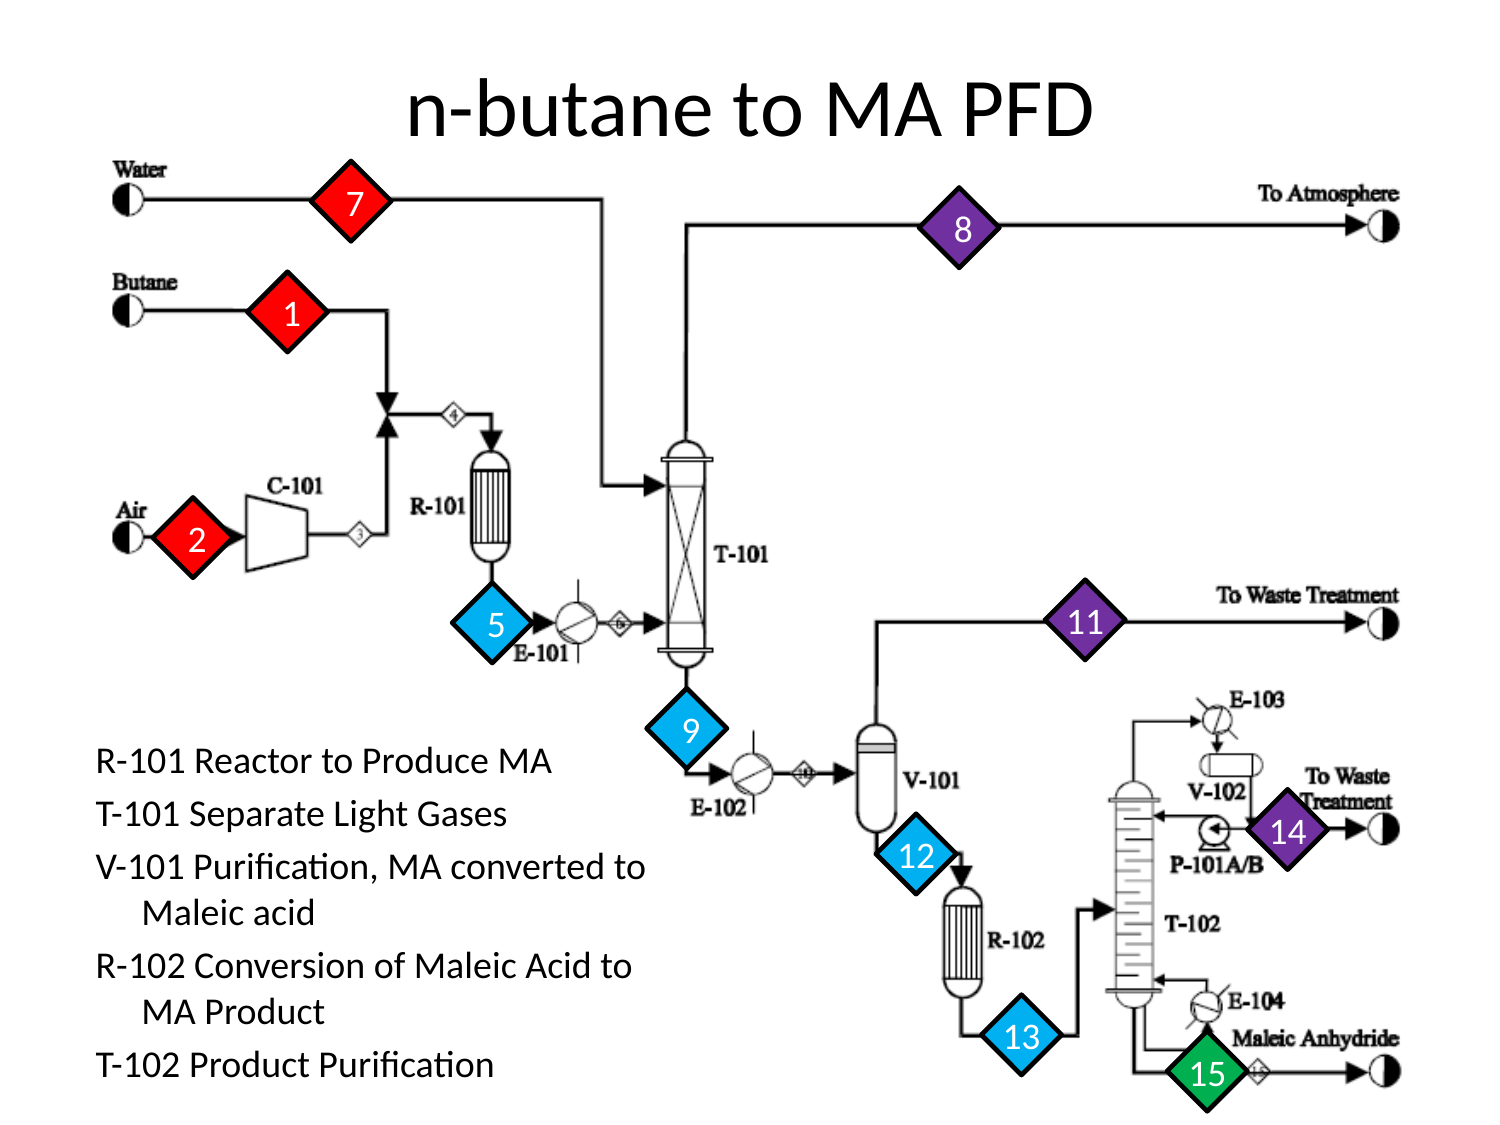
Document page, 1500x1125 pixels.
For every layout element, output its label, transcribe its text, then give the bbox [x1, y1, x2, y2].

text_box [80, 141, 1432, 1112]
title n-butane to MA PFD [75, 45, 1425, 150]
